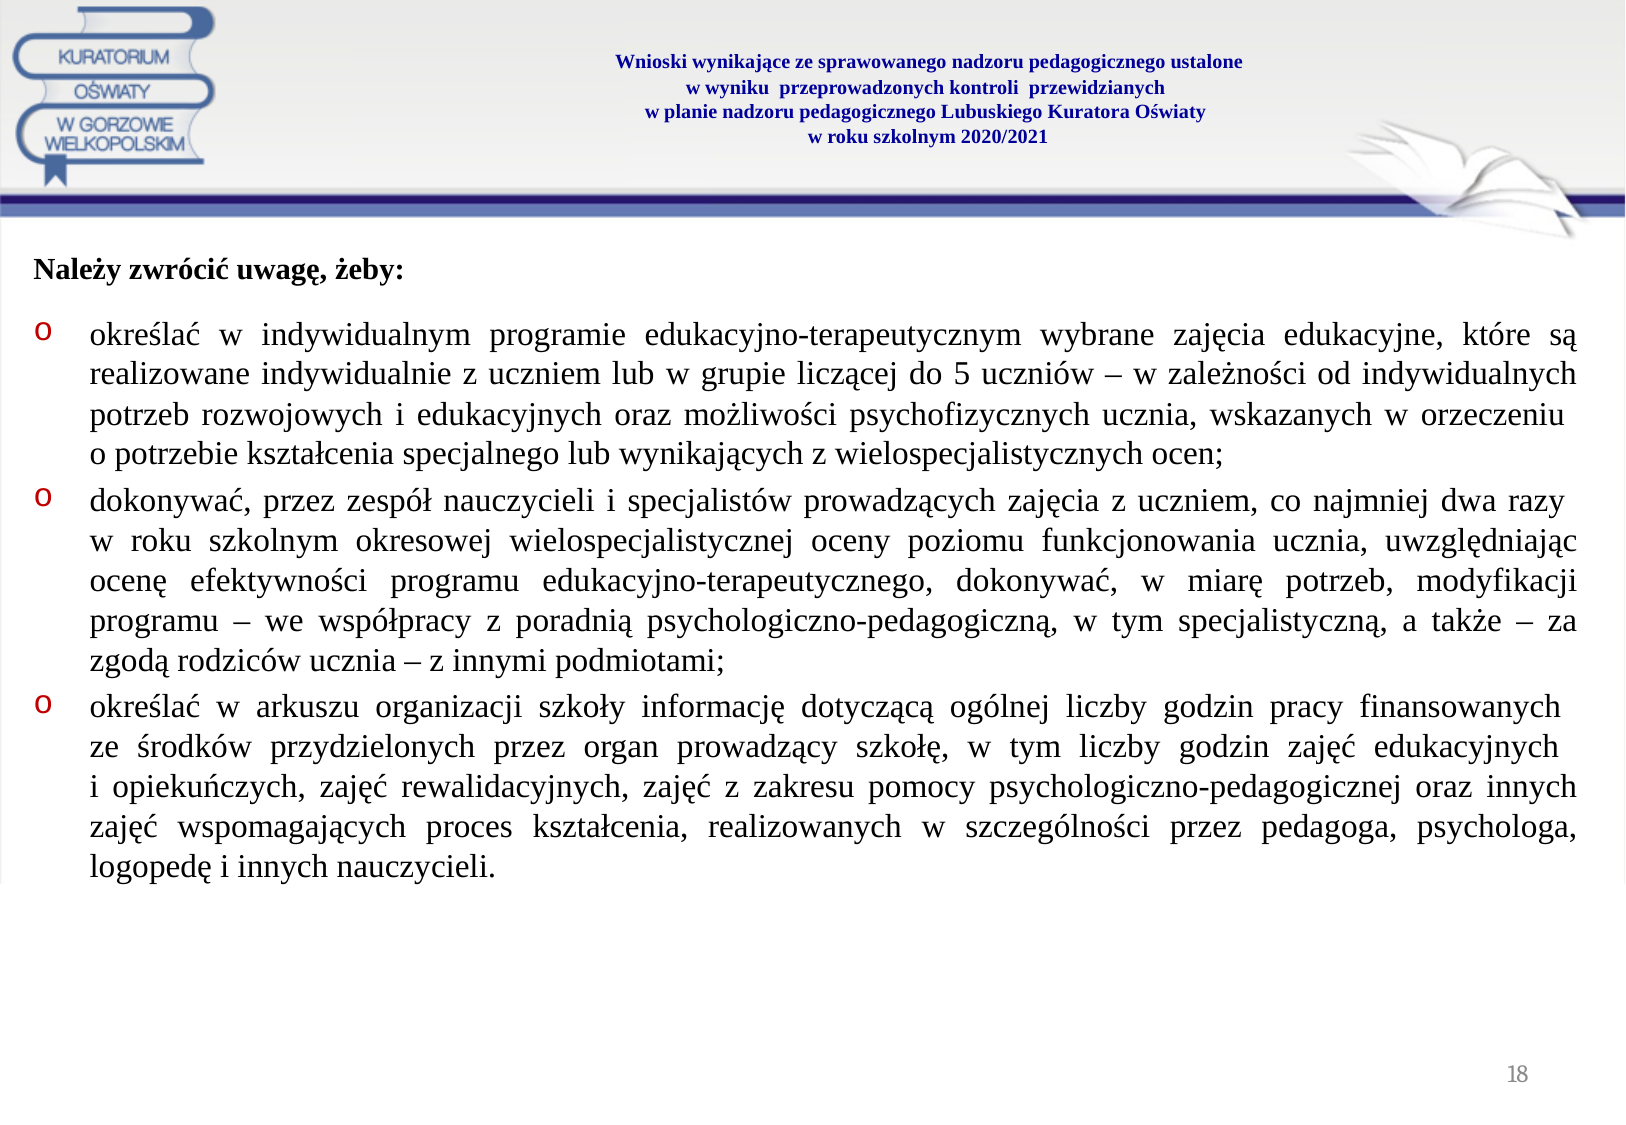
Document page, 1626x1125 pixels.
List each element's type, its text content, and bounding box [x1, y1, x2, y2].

text_box Należy zwrócić uwagę, żeby: określać w indywidualnym programie edukacyjno-terapeutycznym wybrane zajęcia edukacyjne, które są realizowane indywidualnie z uczniem lub w grupie liczącej do 5 uczniów – w zależności od indywidualnych potrzeb rozwojowych i edukacyjnych oraz możliwości psychofizycznych ucznia, wskazanych w orzeczeniu o potrzebie kształcenia specjalnego lub wynikających z wielospecjalistycznych ocen; dokonywać, przez zespół nauczycieli i specjalistów prowadzących zajęcia z uczniem, co najmniej dwa razy w roku szkolnym okresowej wielospecjalistycznej oceny poziomu funkcjonowania ucznia, uwzględniając ocenę efektywności programu edukacyjno-terapeutycznego, dokonywać, w miarę potrzeb, modyfikacji programu – we współpracy z poradnią psychologiczno-pedagogiczną, w tym specjalistyczną, a także – za zgodą rodziców ucznia – z innymi podmiotami; określać w arkuszu organizacji szkoły informację dotyczącą ogólnej liczby godzin pracy finansowanych ze środków przydzielonych przez organ prowadzący szkołę, w tym liczby godzin zajęć edukacyjnych i opiekuńczych, zajęć rewalidacyjnych, zajęć z zakresu pomocy psychologiczno-pedagogicznej oraz innych zajęć wspomagających proces kształcenia, realizowanych w szczególności przez pedagoga, psychologa, logopedę i innych nauczycieli. [21, 243, 1593, 1059]
slide_number 18 [1164, 1059, 1544, 1103]
title Wnioski wynikające ze sprawowanego nadzoru pedagogicznego ustalone w wyniku przeprowadzonych kontroli przewidzianych w planie nadzoru pedagogicznego Lubuskiego Kuratora Oświaty w roku szkolnym 2020/2021 [410, 30, 1447, 155]
picture [0, 0, 1626, 1125]
